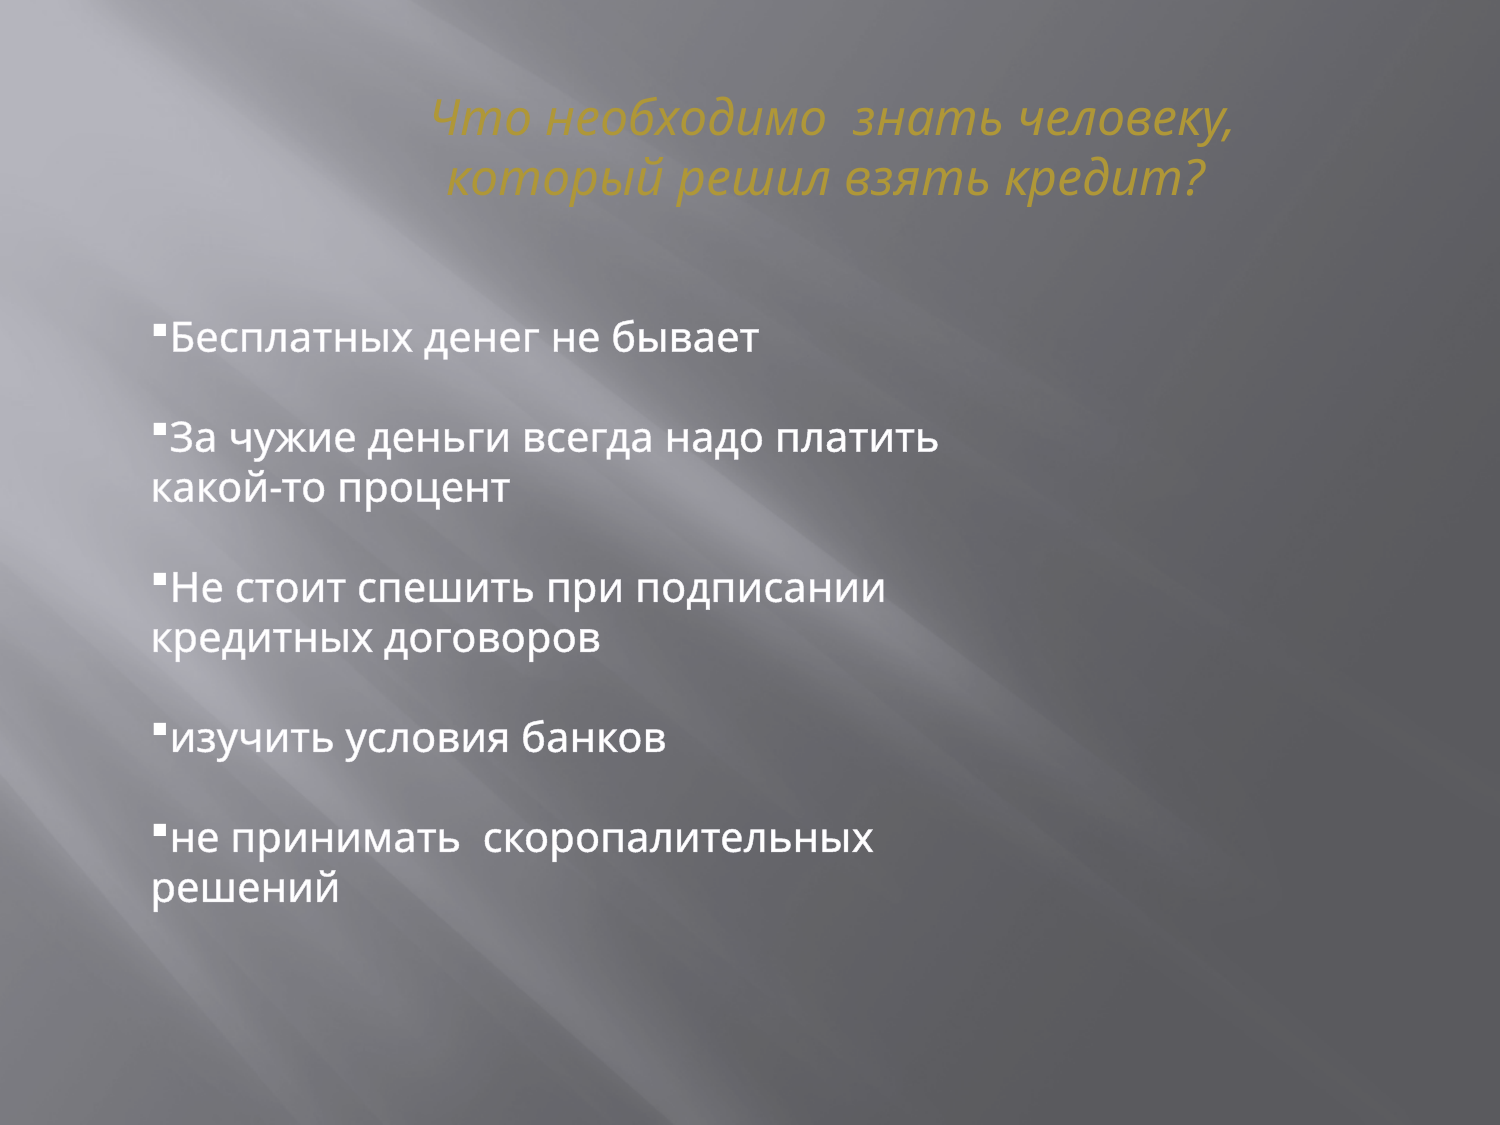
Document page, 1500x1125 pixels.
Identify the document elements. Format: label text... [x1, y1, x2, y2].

text_box Бесплатных денег не бывает За чужие деньги всегда надо платить какой-то процент Не стоит спешить при подписании кредитных договоров изучить условия банков не принимать скоропалительных решений [135, 302, 998, 1008]
text_box Что необходимо знать человеку, который решил взять кредит? [336, 78, 1329, 258]
